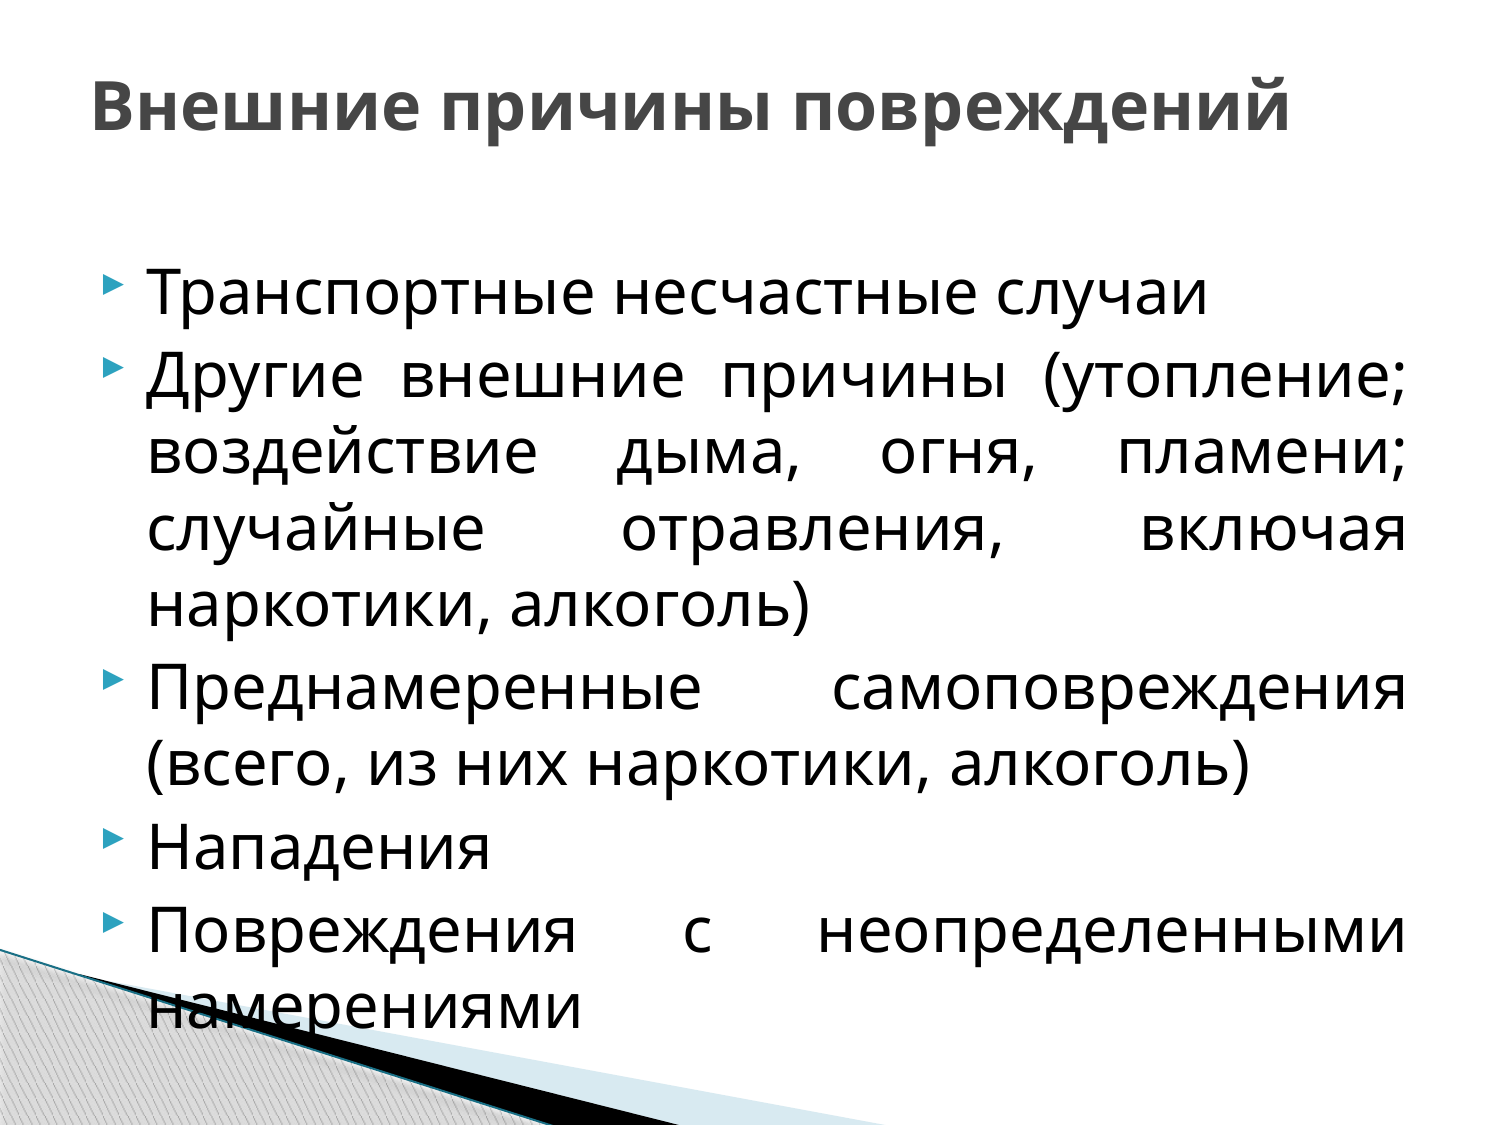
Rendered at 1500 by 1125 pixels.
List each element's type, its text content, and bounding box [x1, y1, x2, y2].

title Внешние причины повреждений [75, 45, 1425, 161]
list Транспортные несчастные случаи Другие внешние причины (утопление; воздействие дыма, огня, пламени; случайные отравления, включая наркотики, алкоголь) Преднамеренные самоповреждения (всего, из них наркотики, алкоголь) Нападения Повреждения с неопределенными намерениями [75, 243, 1425, 1059]
